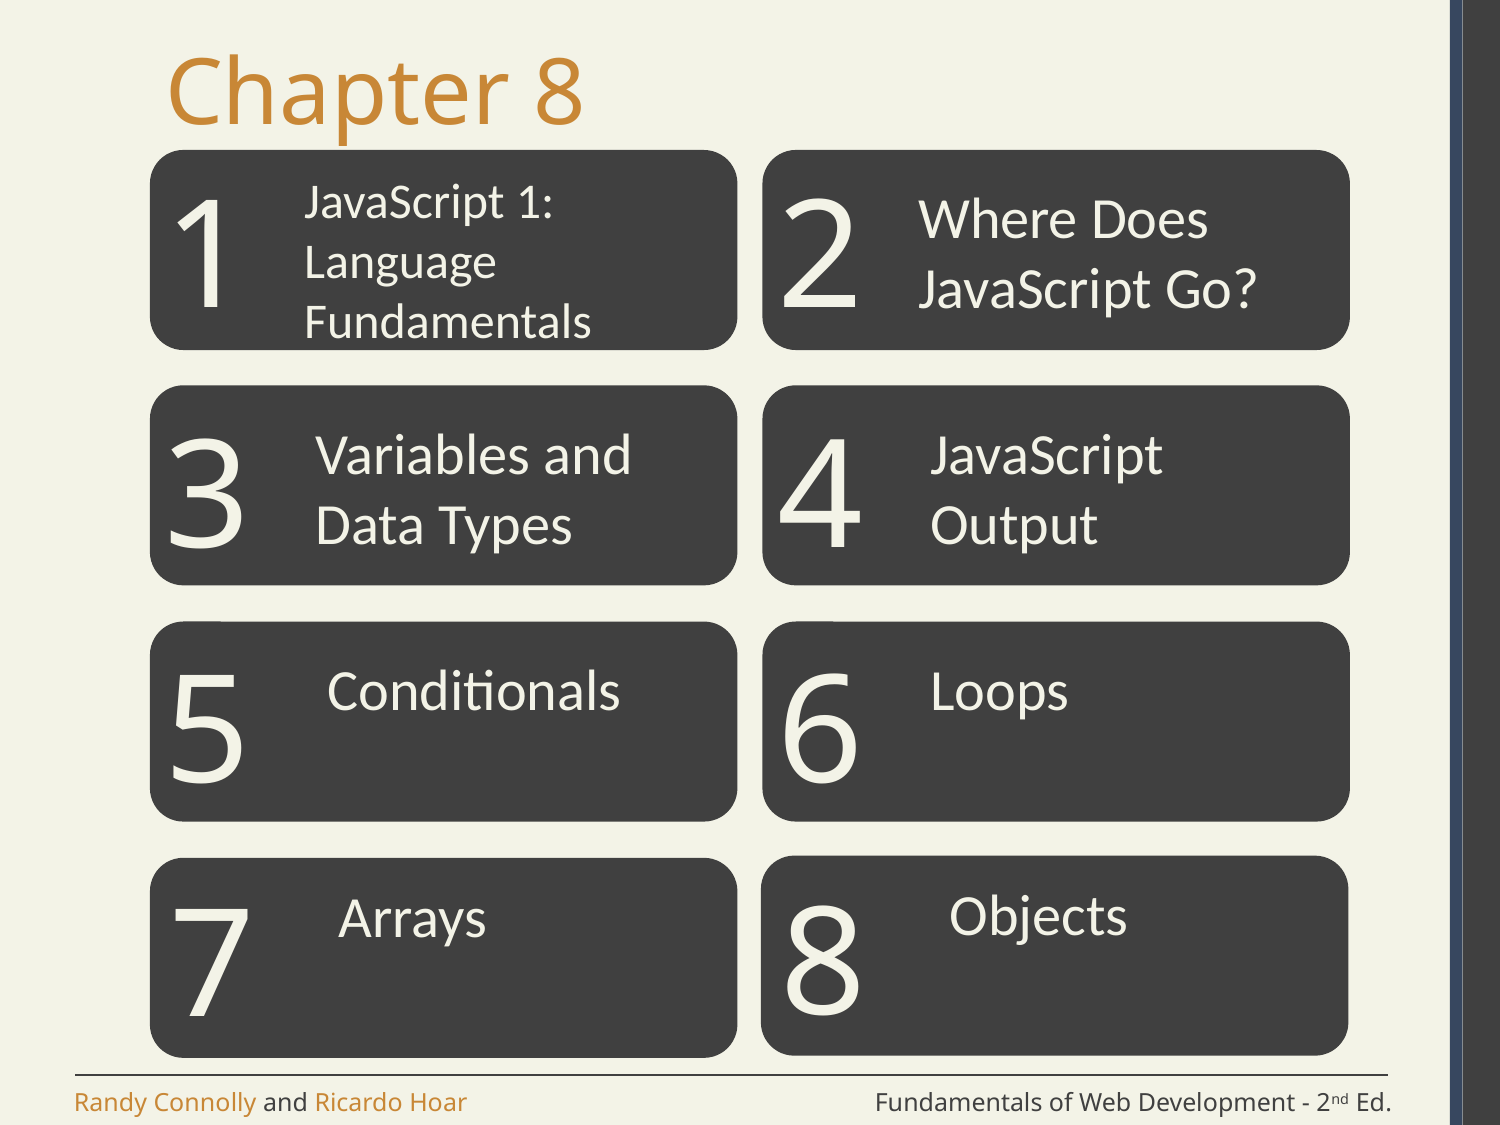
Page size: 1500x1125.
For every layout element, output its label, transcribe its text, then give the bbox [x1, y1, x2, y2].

text_box [778, 619, 1353, 824]
text_box [165, 855, 740, 1060]
text_box JavaScript 1: Language Fundamentals [289, 160, 703, 356]
text_box [162, 383, 740, 588]
text_box [147, 871, 154, 1045]
text_box 3 [150, 390, 263, 586]
text_box [774, 147, 1353, 353]
text_box [775, 853, 1351, 1058]
text_box Variables and Data Types [301, 408, 715, 564]
text_box [161, 147, 740, 353]
text_box 4 [762, 390, 875, 586]
text_box Where Does JavaScript Go? [903, 172, 1317, 328]
title Chapter 8 [150, 24, 1450, 200]
text_box 2 [762, 149, 875, 345]
text_box [165, 619, 740, 824]
text_box 6 [762, 624, 875, 820]
text_box 1 [150, 149, 263, 345]
text_box 8 [765, 857, 879, 1052]
text_box Loops [915, 645, 1329, 730]
text_box JavaScript Output [915, 408, 1329, 564]
text_box 7 [154, 859, 268, 1055]
text_box Arrays [324, 872, 738, 957]
text_box Objects [935, 869, 1349, 955]
text_box Conditionals [312, 645, 727, 730]
text_box 5 [150, 624, 263, 820]
text_box [775, 383, 1353, 588]
text_box [758, 869, 765, 1043]
